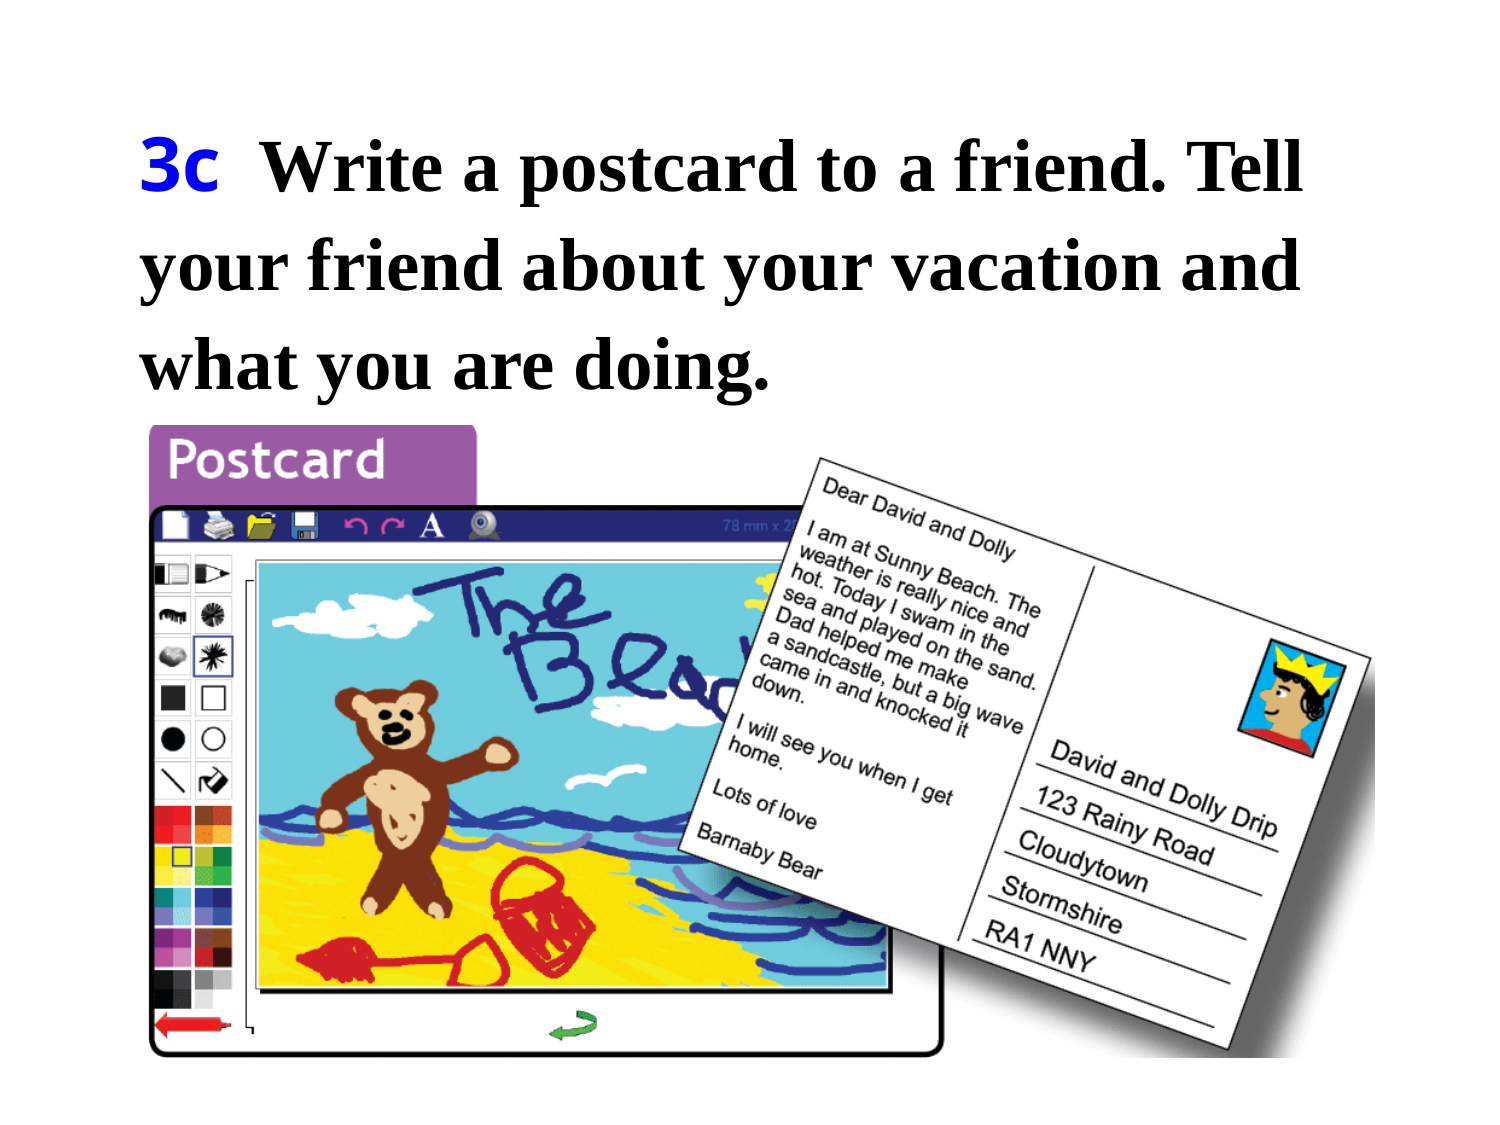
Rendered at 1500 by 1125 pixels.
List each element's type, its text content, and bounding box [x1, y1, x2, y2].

text_box 3c Write a postcard to a friend. Tell your friend about your vacation and what you are doing. [125, 99, 1450, 412]
picture [137, 424, 1376, 1058]
